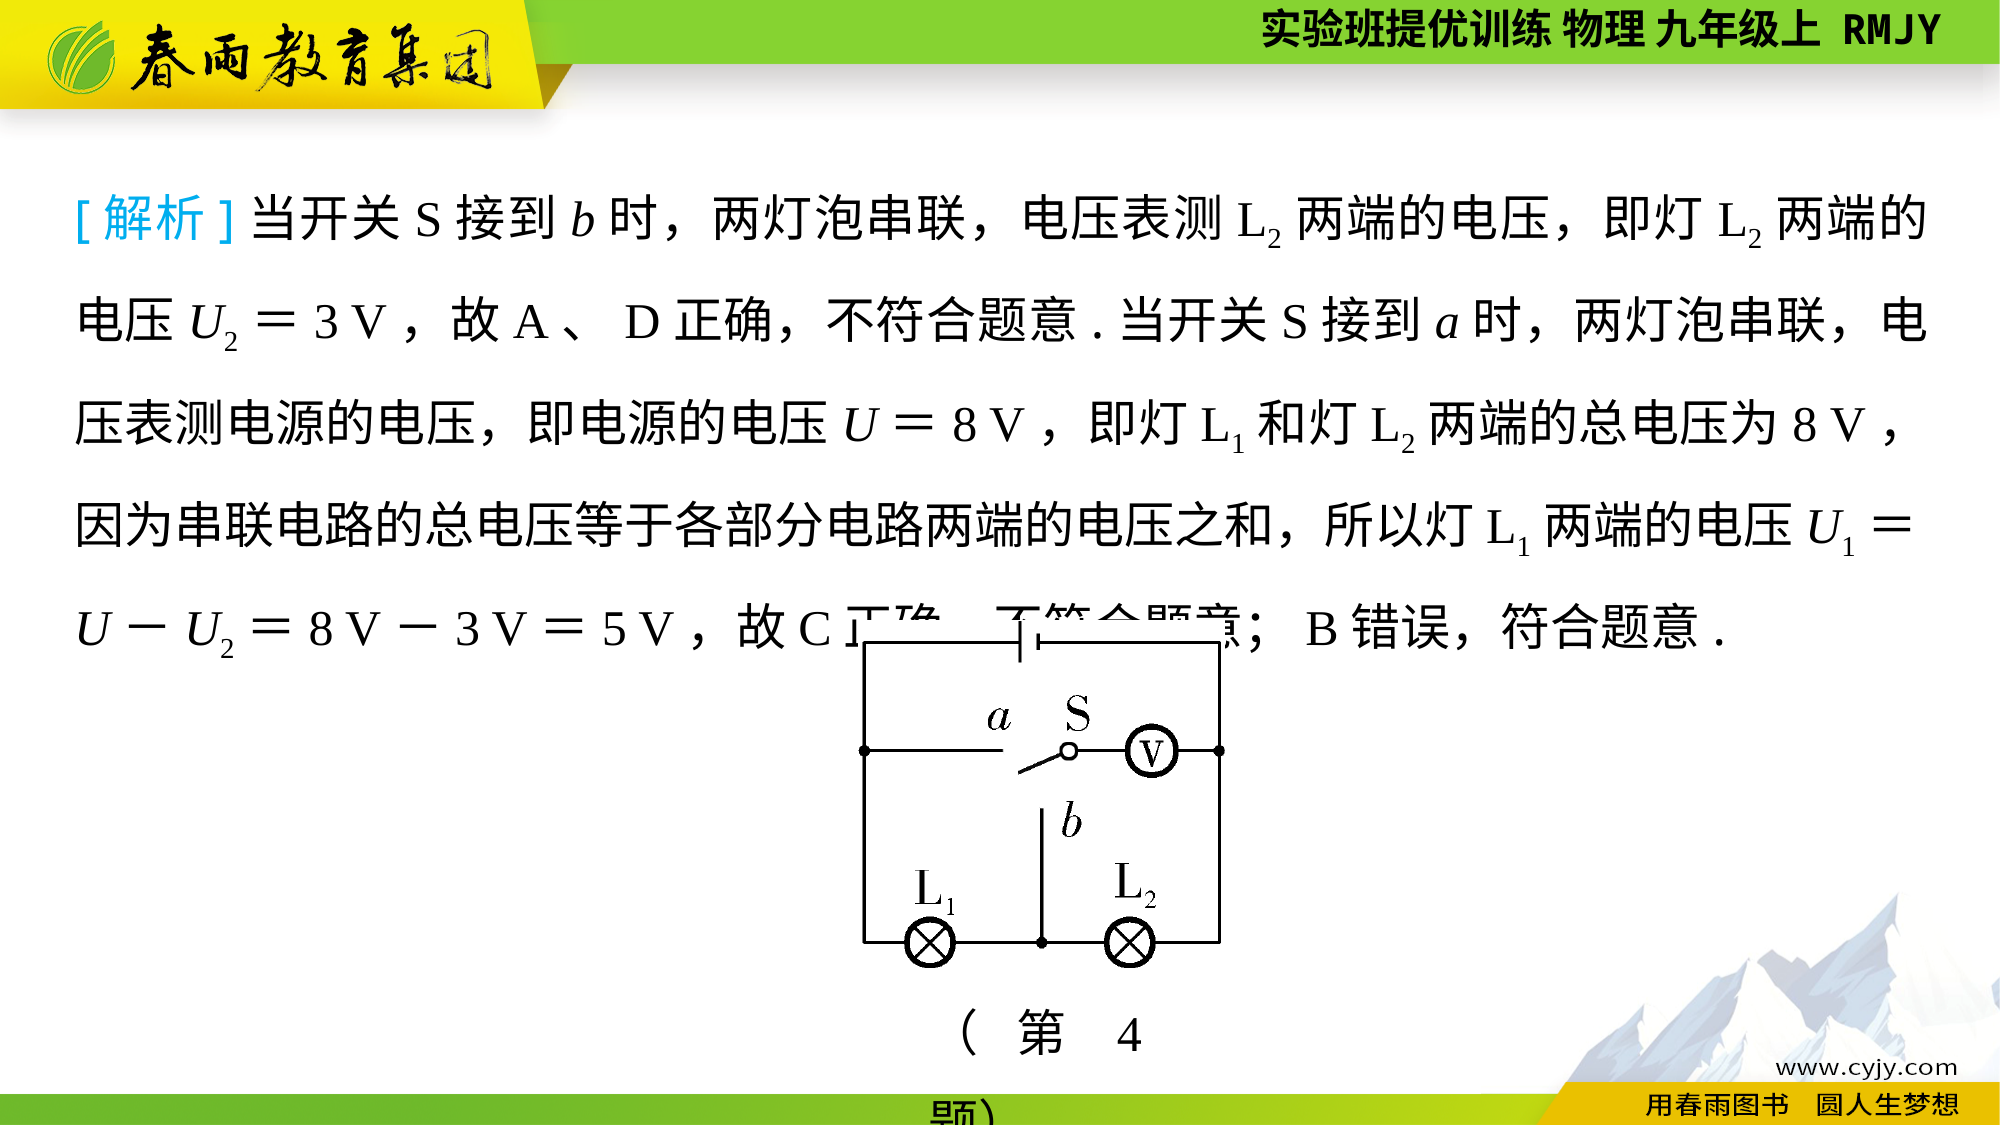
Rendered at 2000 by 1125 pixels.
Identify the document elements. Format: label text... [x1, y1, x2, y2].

text_box （第4题） [913, 977, 1169, 1069]
picture [0, 0, 2000, 1125]
list [解析]当开关S接到b时，两灯泡串联，电压表测L2两端的电压，即灯L2两端的电压U2＝3 V，故A、D正确，不符合题意.当开关S接到a时，两灯泡串联，电压表测电源的电压，即电源的电压U＝8 V，即灯L1和灯L2两端的总电压为8 V，因为串联电路的总电压等于各部分电路两端的电压之和，所以灯L1两端的电压U1＝U－U2＝8 V－3 V＝5 V，故C正确，不符合题意；B错误，符合题意. [59, 144, 1944, 603]
